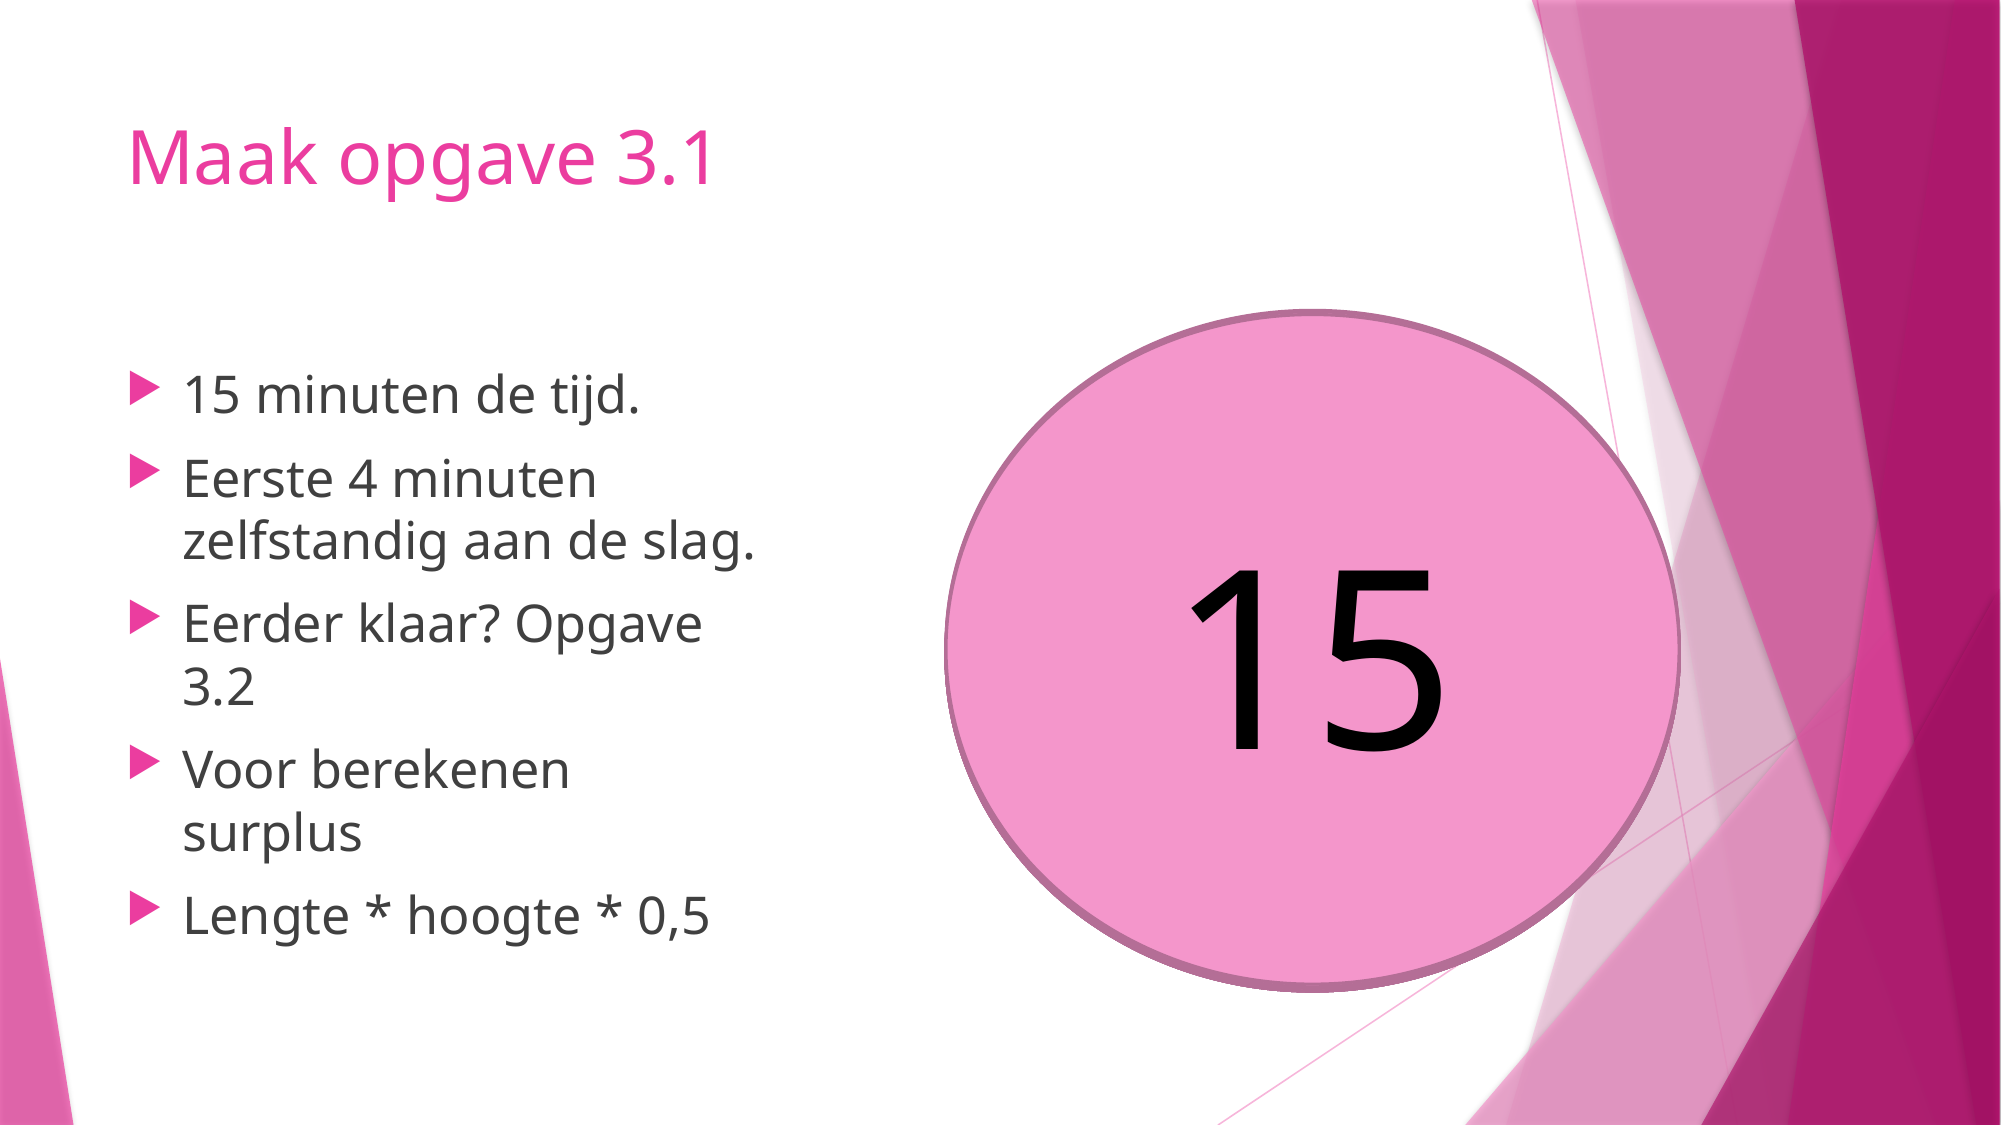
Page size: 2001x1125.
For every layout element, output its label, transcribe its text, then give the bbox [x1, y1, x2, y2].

text_box 15 [944, 312, 1681, 986]
text_box 12 [958, 310, 1668, 558]
text_box 7 [961, 748, 1667, 993]
title Maak opgave 3.1 [111, 101, 1522, 319]
text_box 14 [960, 750, 1663, 989]
list 15 minuten de tijd. Eerste 4 minuten zelfstandig aan de slag. Eerder klaar? Opgave 3.2 Voor berekenen surplus Lengte * hoogte * 0,5 [111, 354, 774, 992]
